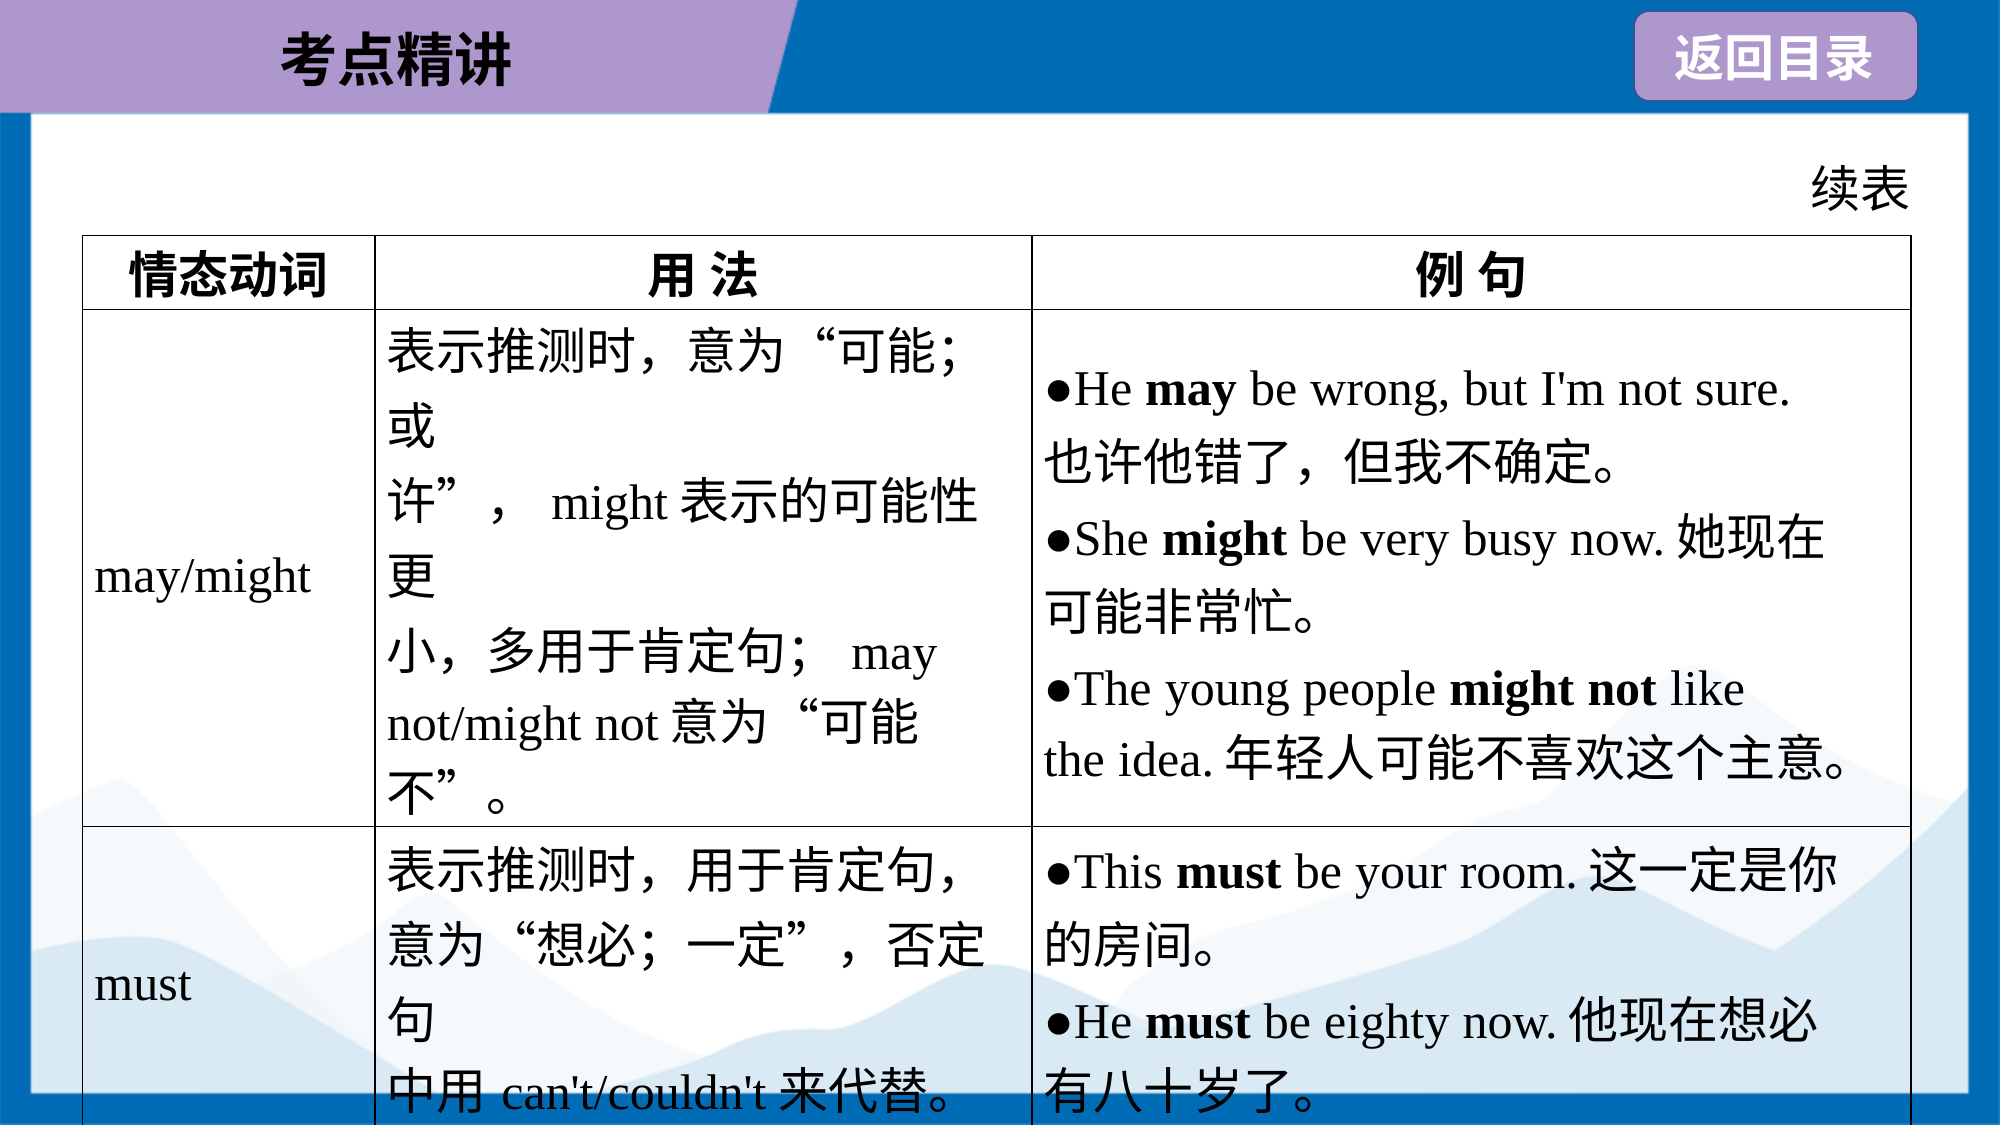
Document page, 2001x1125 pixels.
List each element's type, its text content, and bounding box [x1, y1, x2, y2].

picture [0, 0, 2000, 1125]
table_cell 表示推测时，用于肯定句， 意为“想必；一定”，否定句 中用can't/couldn't来代替。 [376, 827, 1031, 1125]
table_cell ●He may be wrong, but I'm not sure. 也许他错了，但我不确定。 ●She might be very busy now.她现在 可能非常忙。 ●The young people might not like the idea.年轻人可能不喜欢这个主意。 [1033, 310, 1910, 826]
table_cell must [83, 827, 374, 1125]
table_header 用 法 [376, 236, 1031, 309]
table_cell may/might [83, 310, 374, 826]
table_header 例 句 [1033, 236, 1910, 309]
table_header 情态动词 [83, 236, 374, 309]
table_cell ●This must be your room.这一定是你 的房间。 ●He must be eighty now.他现在想必 有八十岁了。 [1033, 827, 1910, 1125]
text_box 续表 [1810, 146, 1911, 218]
table_cell 表示推测时，意为“可能；或 许”，might表示的可能性更 小，多用于肯定句；may not/might not意为“可能不”。 [376, 310, 1031, 826]
